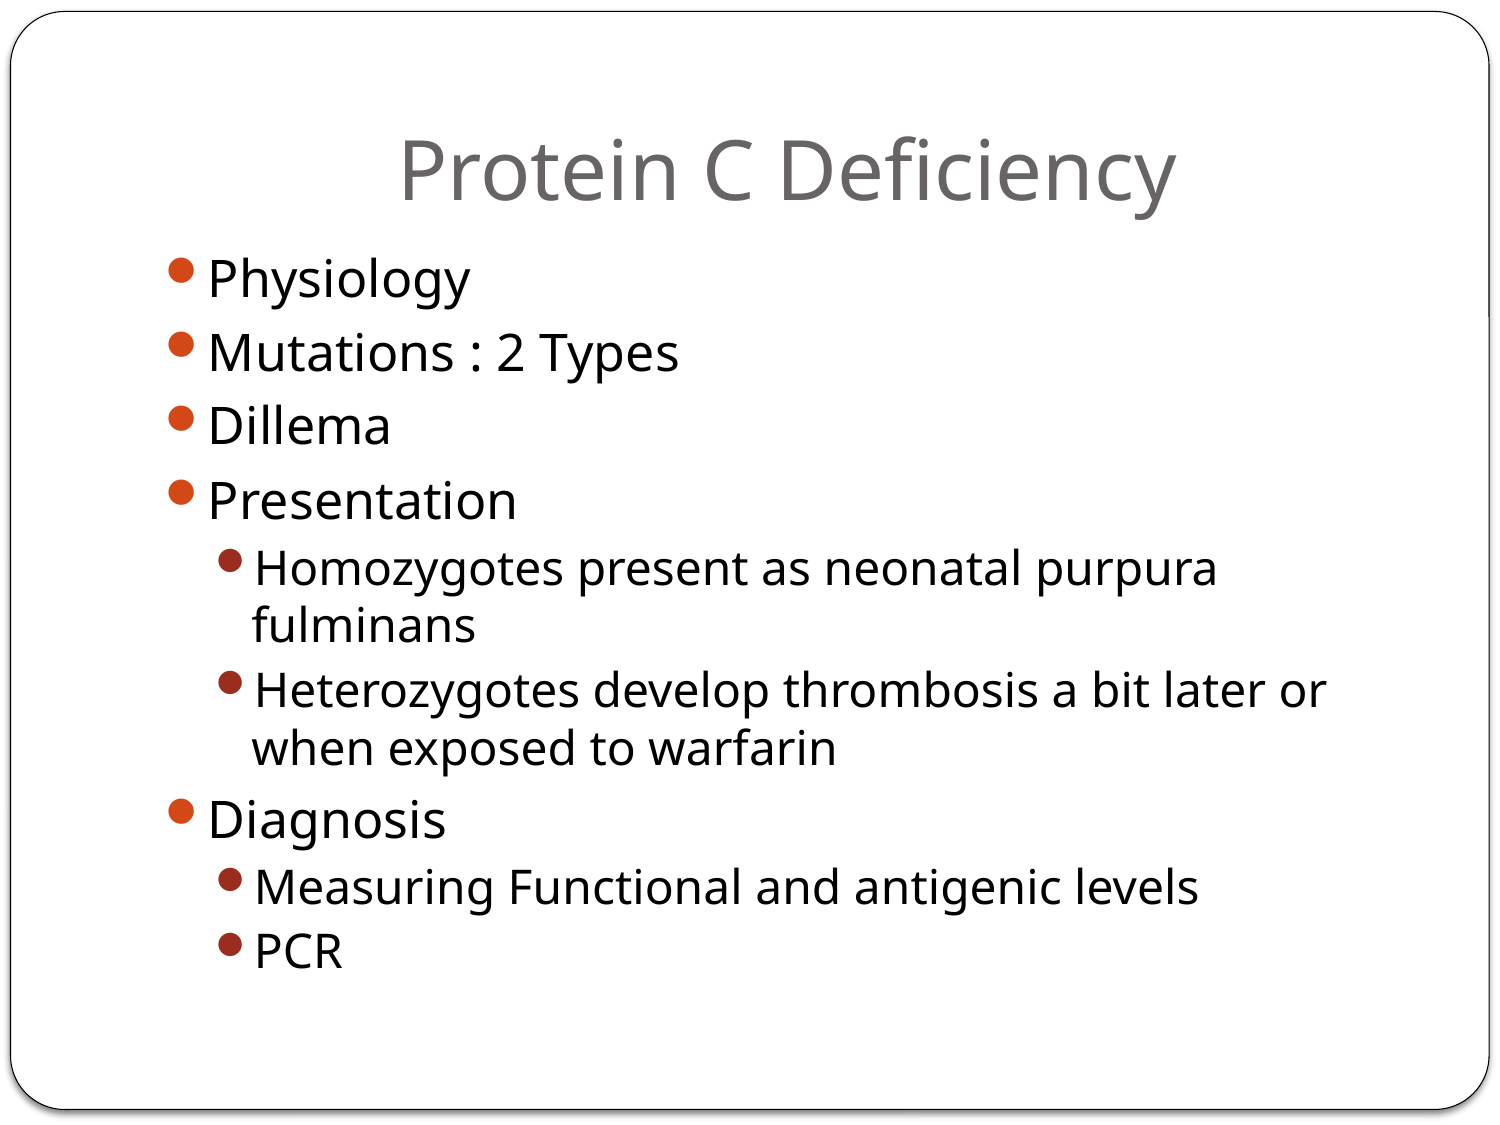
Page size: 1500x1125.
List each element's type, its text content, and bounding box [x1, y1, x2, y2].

title Protein C Deficiency [150, 45, 1425, 233]
list Physiology Mutations : 2 Types Dillema Presentation Homozygotes present as neonatal purpura fulminans Heterozygotes develop thrombosis a bit later or when exposed to warfarin Diagnosis Measuring Functional and antigenic levels PCR [150, 237, 1425, 988]
